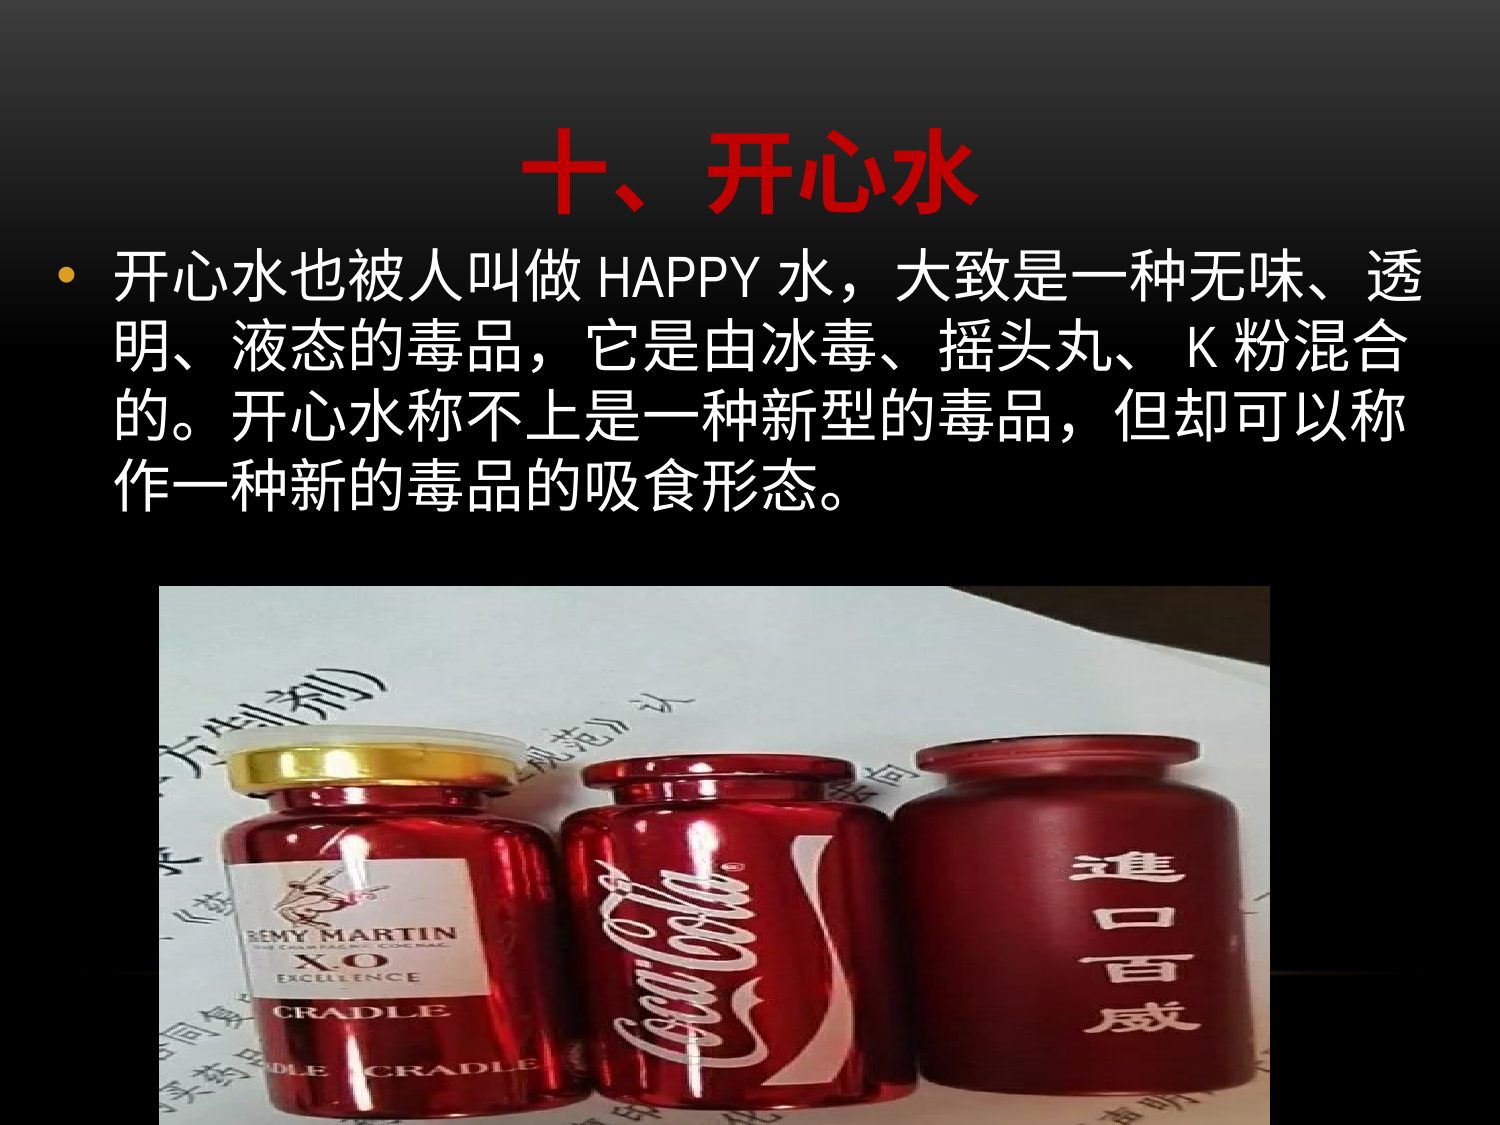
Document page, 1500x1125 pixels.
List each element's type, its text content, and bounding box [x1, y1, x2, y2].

picture [0, 0, 1500, 1125]
title 十、开心水 [99, 45, 1400, 231]
list 开心水也被人叫做HAPPY水，大致是一种无味、透明、液态的毒品，它是由冰毒、摇头丸、K粉混合的。开心水称不上是一种新型的毒品，但却可以称作一种新的毒品的吸食形态。 [41, 231, 1459, 938]
